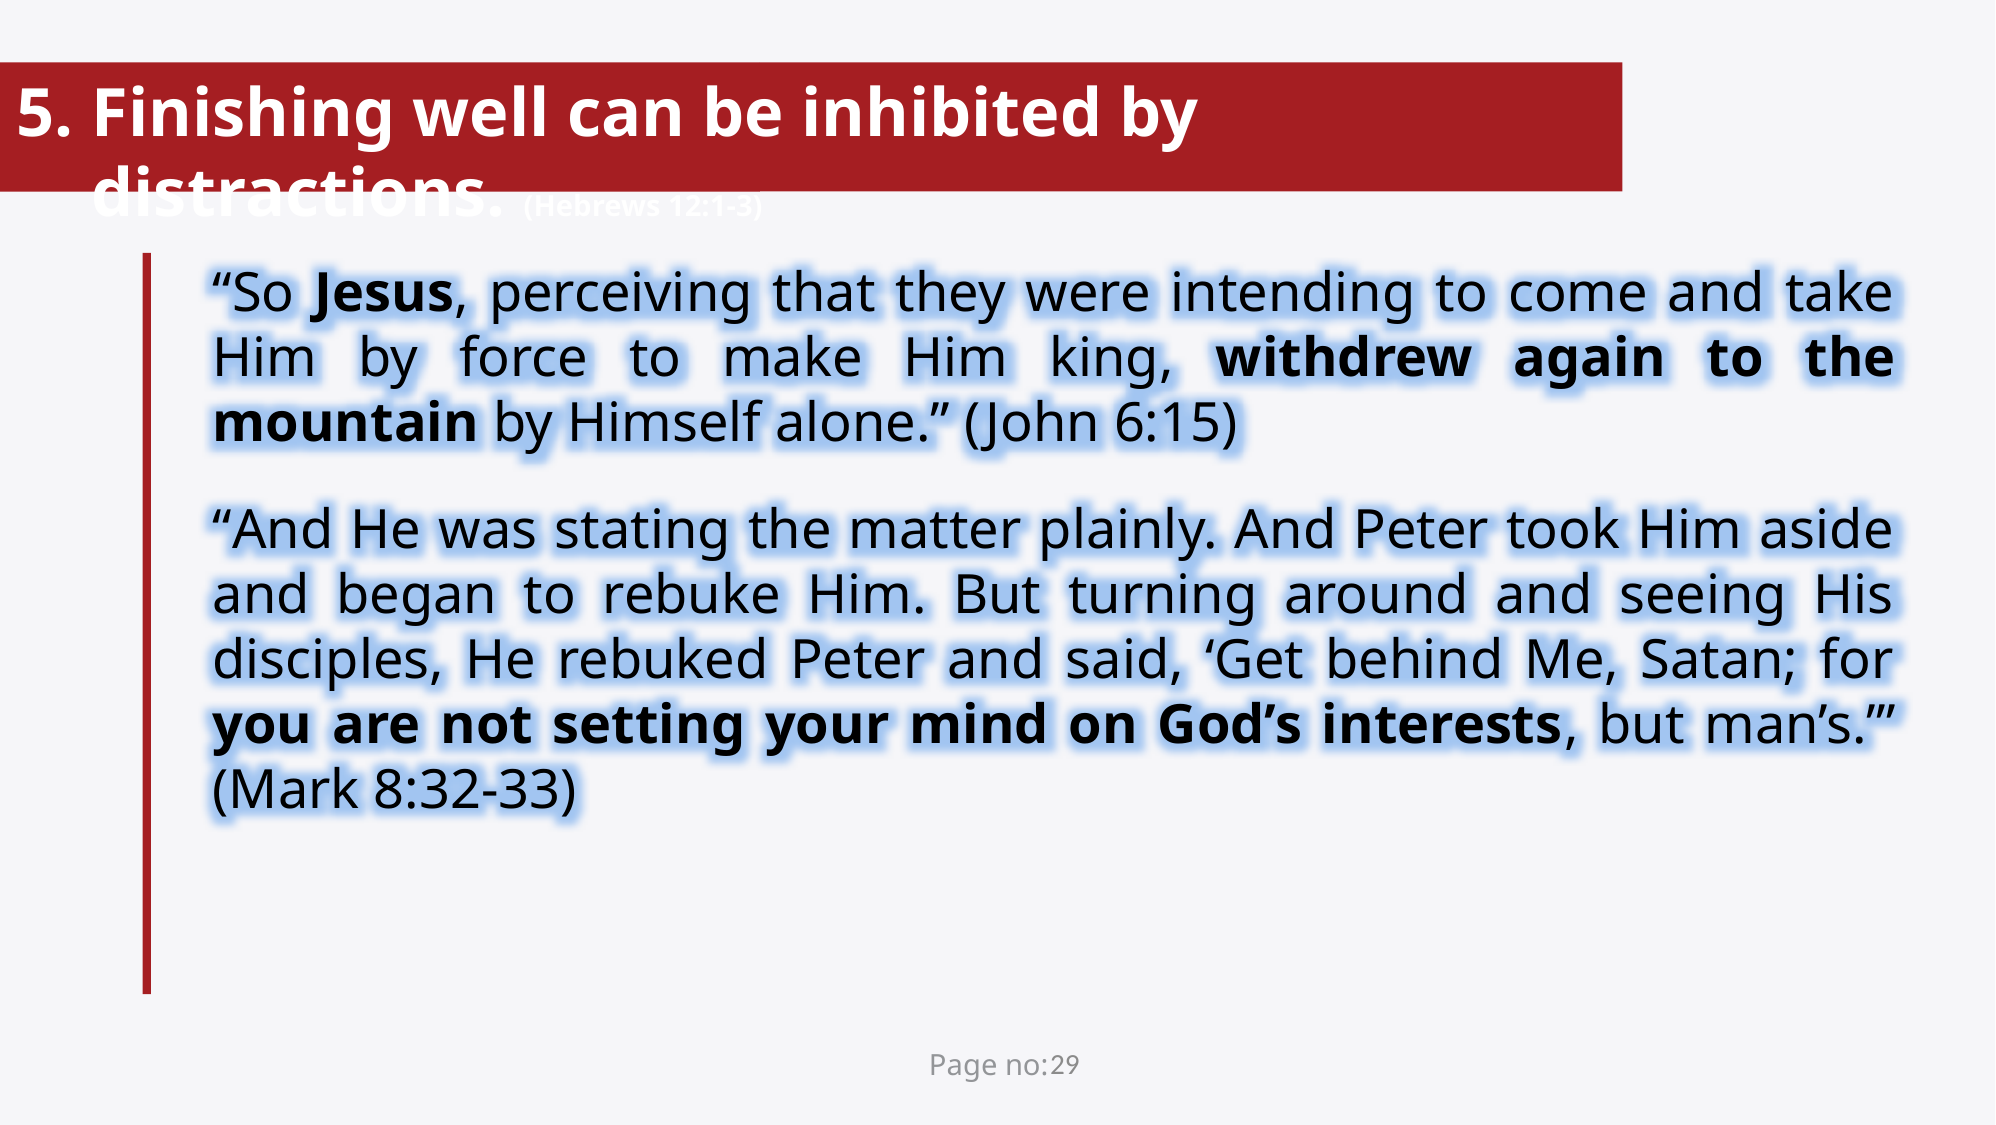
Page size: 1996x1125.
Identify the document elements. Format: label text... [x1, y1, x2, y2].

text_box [1, 62, 1623, 194]
text_box “So Jesus, perceiving that they were intending to come and take Him by force to make Him king, withdrew again to the mountain by Himself alone.” (John 6:15) [198, 249, 1911, 460]
text_box “And He was stating the matter plainly. And Peter took Him aside and began to rebuke Him. But turning around and seeing His disciples, He rebuked Peter and said, ‘Get behind Me, Satan; for you are not setting your mind on God’s interests, but man’s.’” (Mark 8:32-33) [198, 487, 1911, 827]
